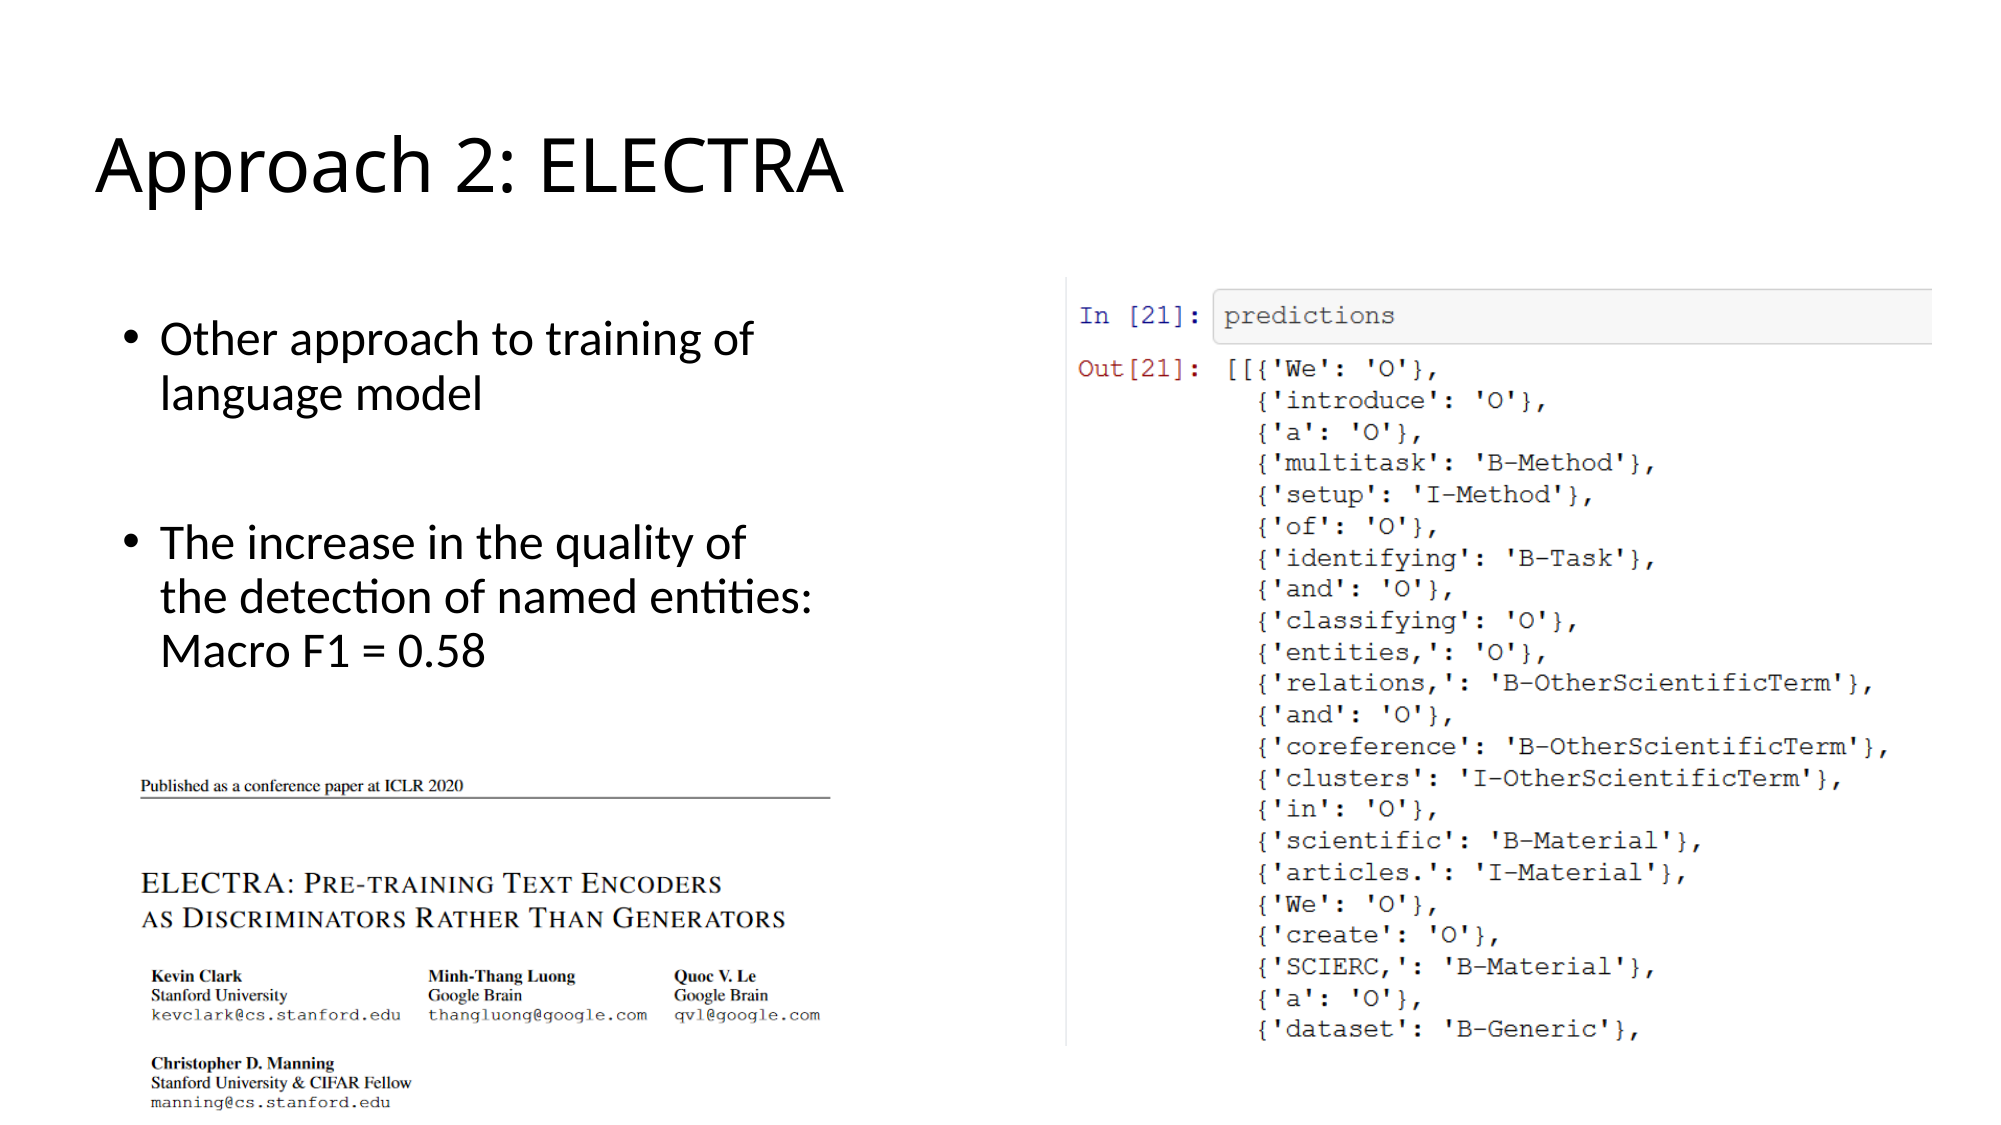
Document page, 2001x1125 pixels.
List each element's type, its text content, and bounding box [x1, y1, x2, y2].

picture [1051, 277, 1932, 1046]
list Other approach to training of language model The increase in the quality of the detection of named entities: Macro F1 = 0.58 [107, 305, 831, 762]
picture [107, 762, 890, 1125]
text_box Approach 2: ELECTRA [80, 59, 1751, 278]
